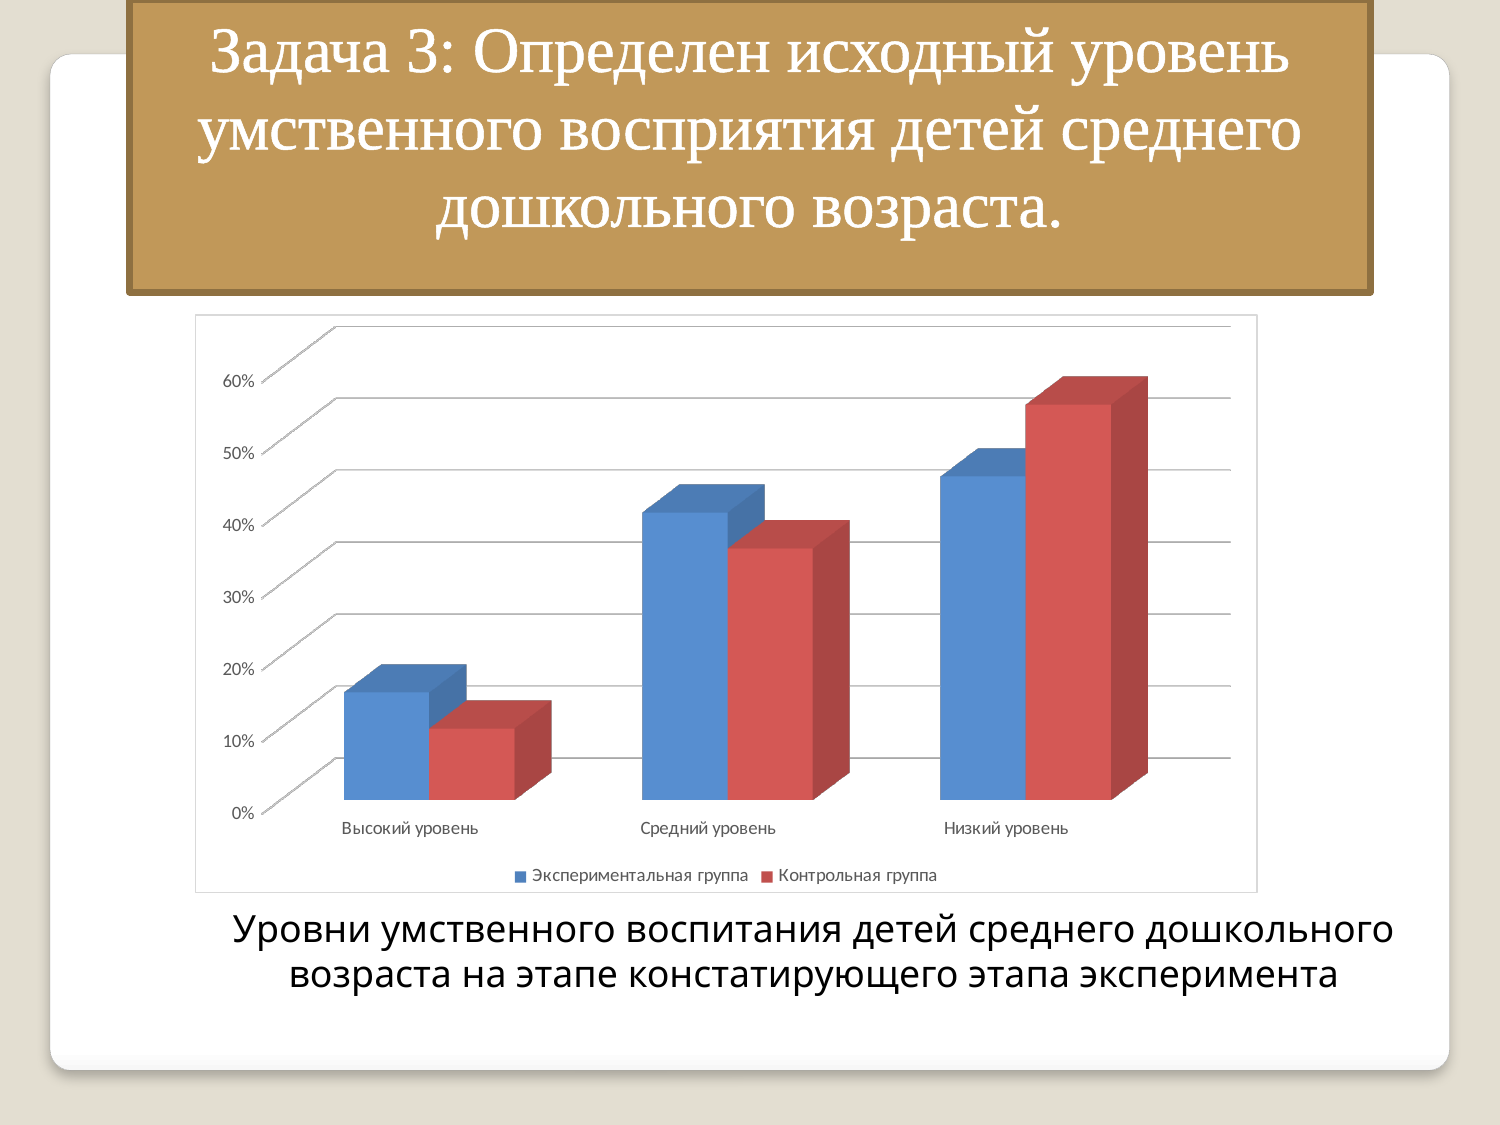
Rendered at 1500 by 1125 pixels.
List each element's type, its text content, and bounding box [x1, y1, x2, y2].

chart [194, 314, 1259, 894]
text_box Задача 3: Определен исходный уровень умственного восприятия детей среднего дошкольного возраста. [126, 0, 1374, 296]
text_box Уровни умственного воспитания детей среднего дошкольного возраста на этапе констатирующего этапа эксперимента [193, 897, 1435, 1003]
